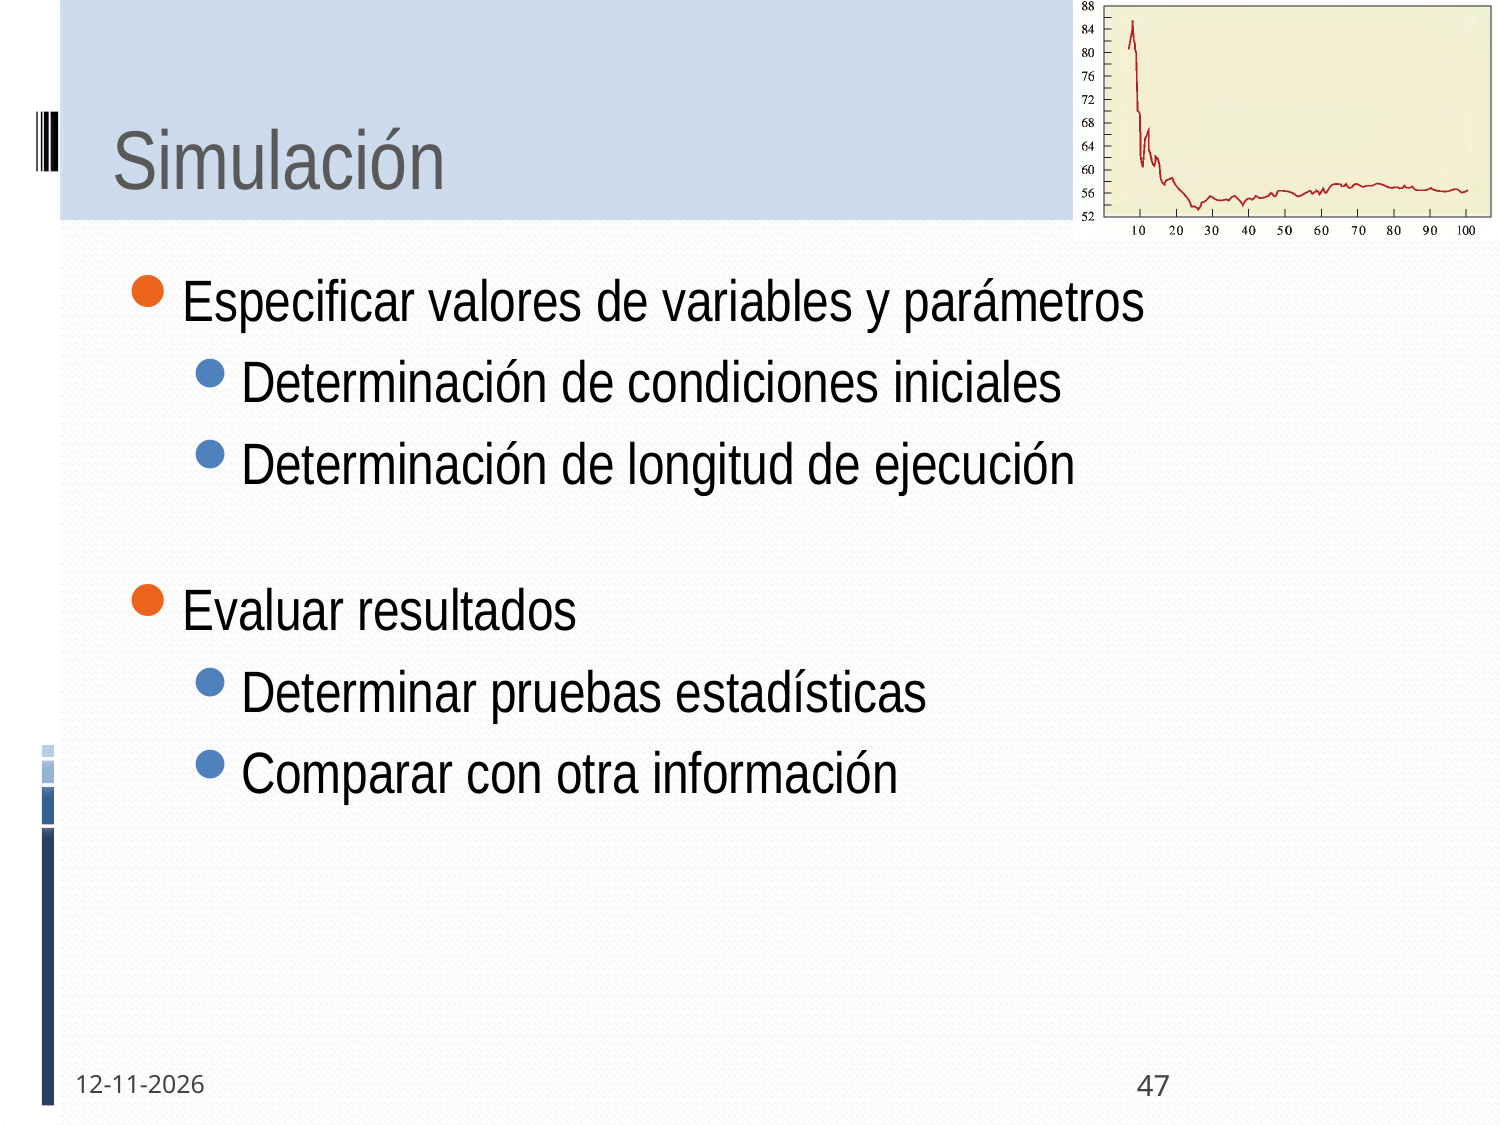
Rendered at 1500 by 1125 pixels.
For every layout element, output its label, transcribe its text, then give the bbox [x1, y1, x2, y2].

slide_number 47 [1045, 1046, 1171, 1107]
list Especificar valores de variables y parámetros Determinación de condiciones iniciales Determinación de longitud de ejecución Evaluar resultados Determinar pruebas estadísticas Comparar con otra información [111, 255, 1436, 1038]
title Simulación [111, 18, 1067, 207]
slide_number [75, 1042, 243, 1103]
picture [1073, 0, 1500, 241]
